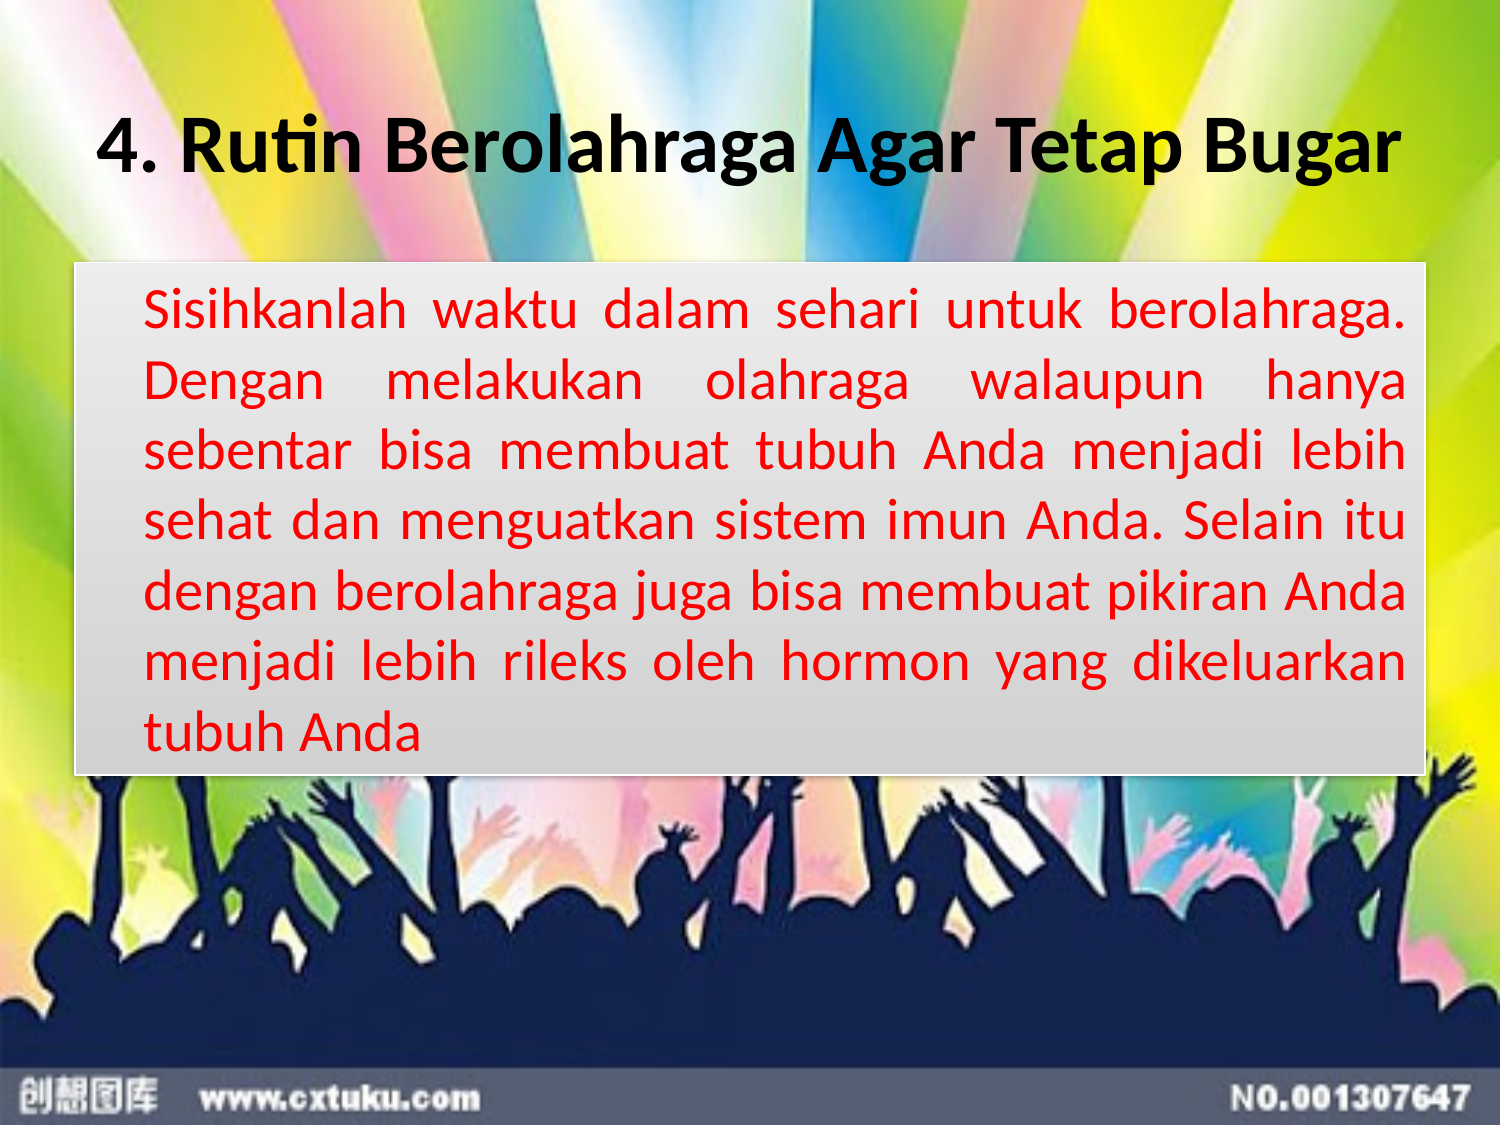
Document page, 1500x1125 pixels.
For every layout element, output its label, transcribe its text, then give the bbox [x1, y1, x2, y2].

title 4. Rutin Berolahraga Agar Tetap Bugar [75, 45, 1425, 233]
list Sisihkanlah waktu dalam sehari untuk berolahraga. Dengan melakukan olahraga walaupun hanya sebentar bisa membuat tubuh Anda menjadi lebih sehat dan menguatkan sistem imun Anda. Selain itu dengan berolahraga juga bisa membuat pikiran Anda menjadi lebih rileks oleh hormon yang dikeluarkan tubuh Anda [74, 262, 1426, 776]
picture [0, 0, 1500, 1125]
